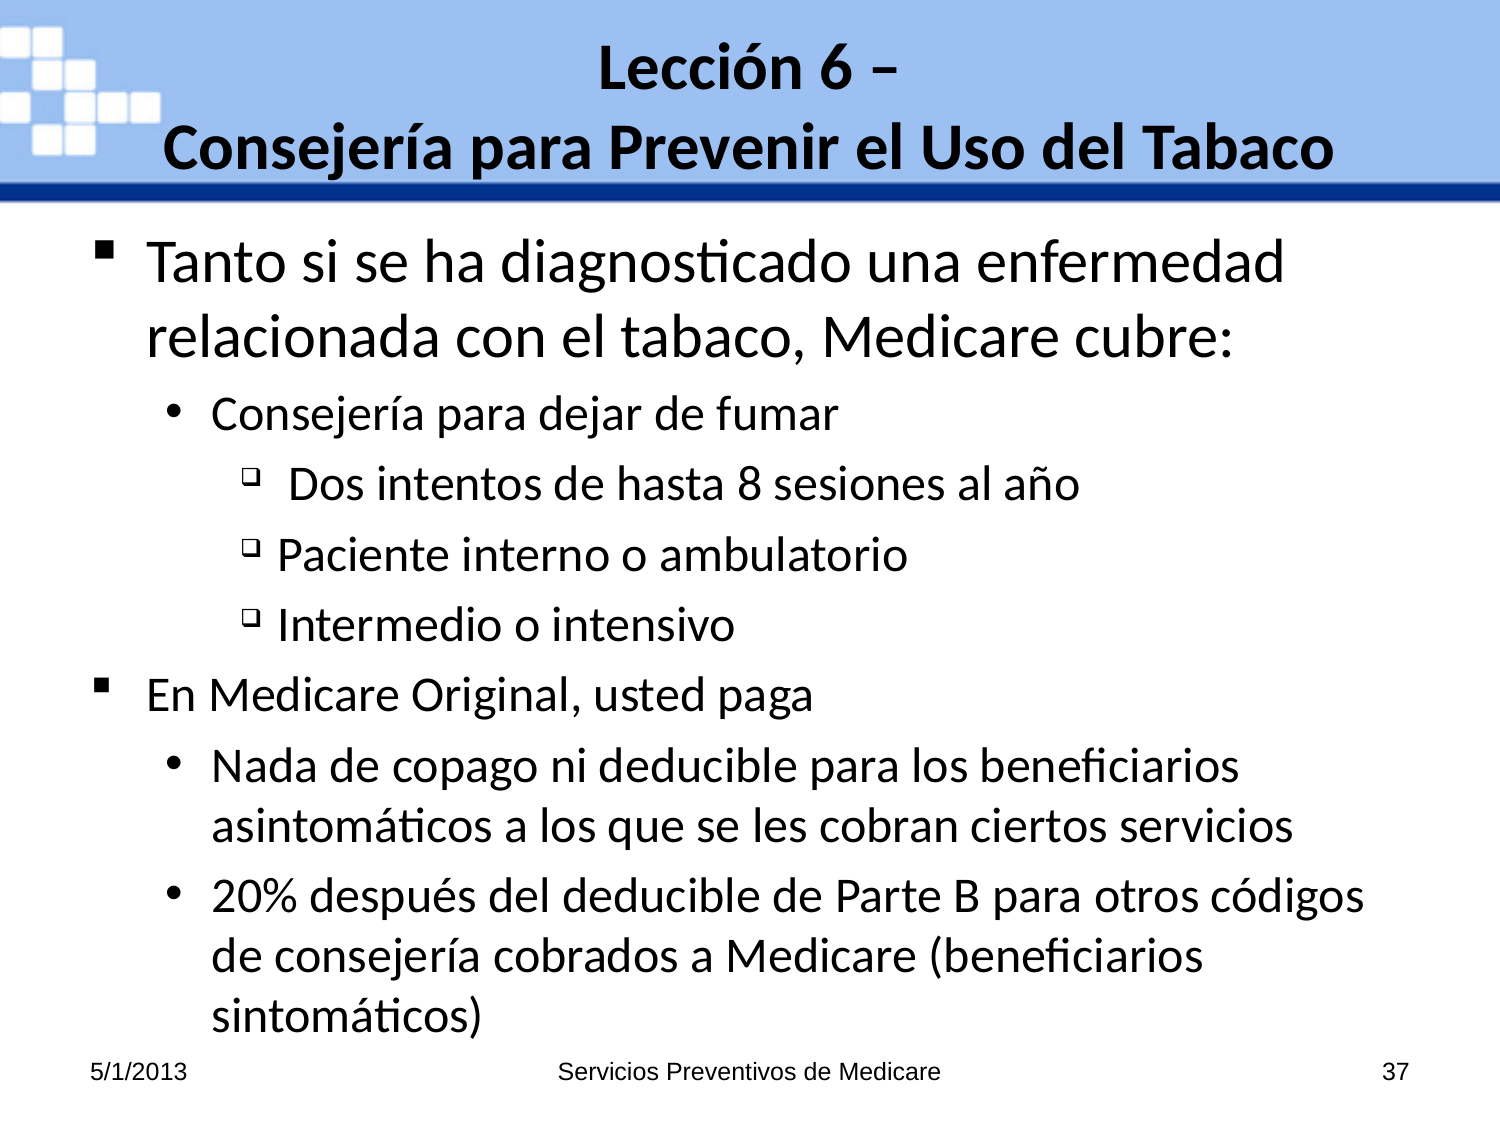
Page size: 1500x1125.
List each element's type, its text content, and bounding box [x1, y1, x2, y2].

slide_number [75, 1040, 425, 1100]
title Lección 6 – Consejería para Prevenir el Uso del Tabaco [75, 12, 1425, 193]
picture [0, 0, 1500, 1125]
list Tanto si se ha diagnosticado una enfermedad relacionada con el tabaco, Medicare cubre: Consejería para dejar de fumar Dos intentos de hasta 8 sesiones al año Paciente interno o ambulatorio Intermedio o intensivo En Medicare Original, usted paga Nada de copago ni deducible para los beneficiarios asintomáticos a los que se les cobran ciertos servicios 20% después del deducible de Parte B para otros códigos de consejería cobrados a Medicare (beneficiarios sintomáticos) [75, 212, 1425, 1038]
slide_number 37 [1074, 1040, 1425, 1100]
footer Servicios Preventivos de Medicare [512, 1040, 988, 1100]
